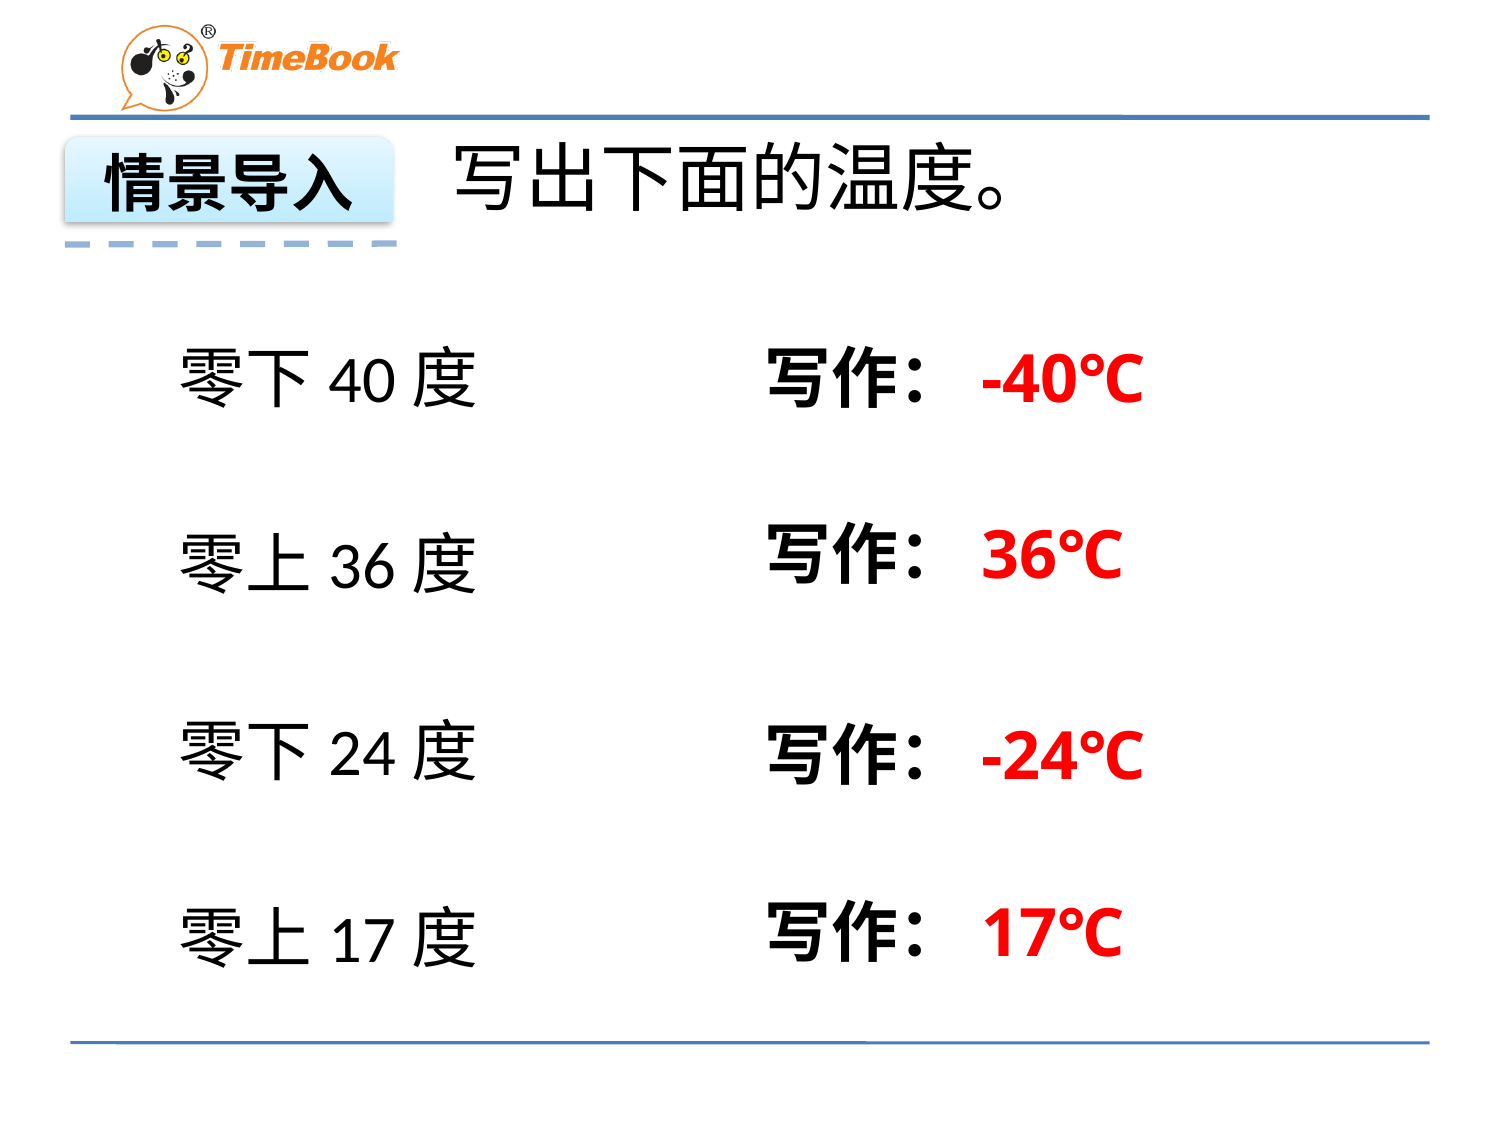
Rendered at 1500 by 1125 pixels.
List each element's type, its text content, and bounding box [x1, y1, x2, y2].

picture [118, 22, 408, 113]
title 写出下面的温度。 [164, 122, 1336, 311]
text_box 写作：17℃ [750, 882, 1360, 1000]
text_box 写作：36℃ [750, 504, 1360, 622]
text_box 写作：-24℃ [750, 705, 1360, 823]
list 零下40度 零上36度 零下24度 零上17度 [164, 328, 528, 1032]
text_box 写作：-40℃ [750, 328, 1360, 446]
text_box 情景导入 [64, 136, 394, 223]
